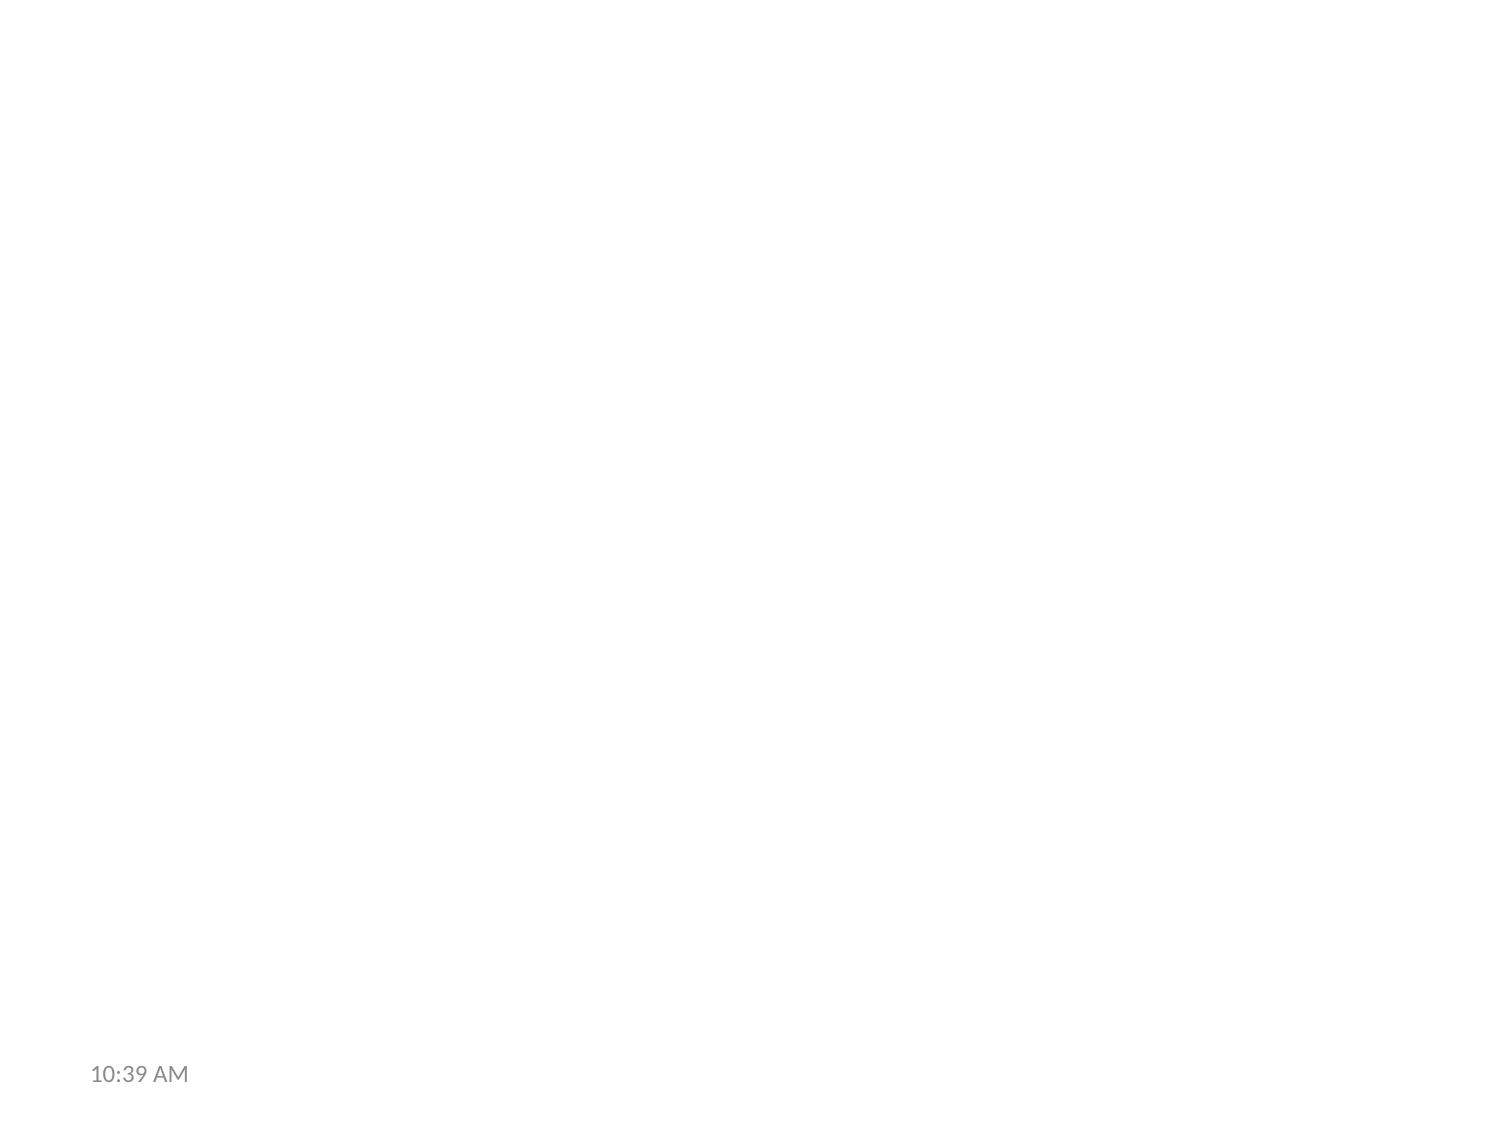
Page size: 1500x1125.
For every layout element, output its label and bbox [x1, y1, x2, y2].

slide_number [75, 1042, 425, 1103]
